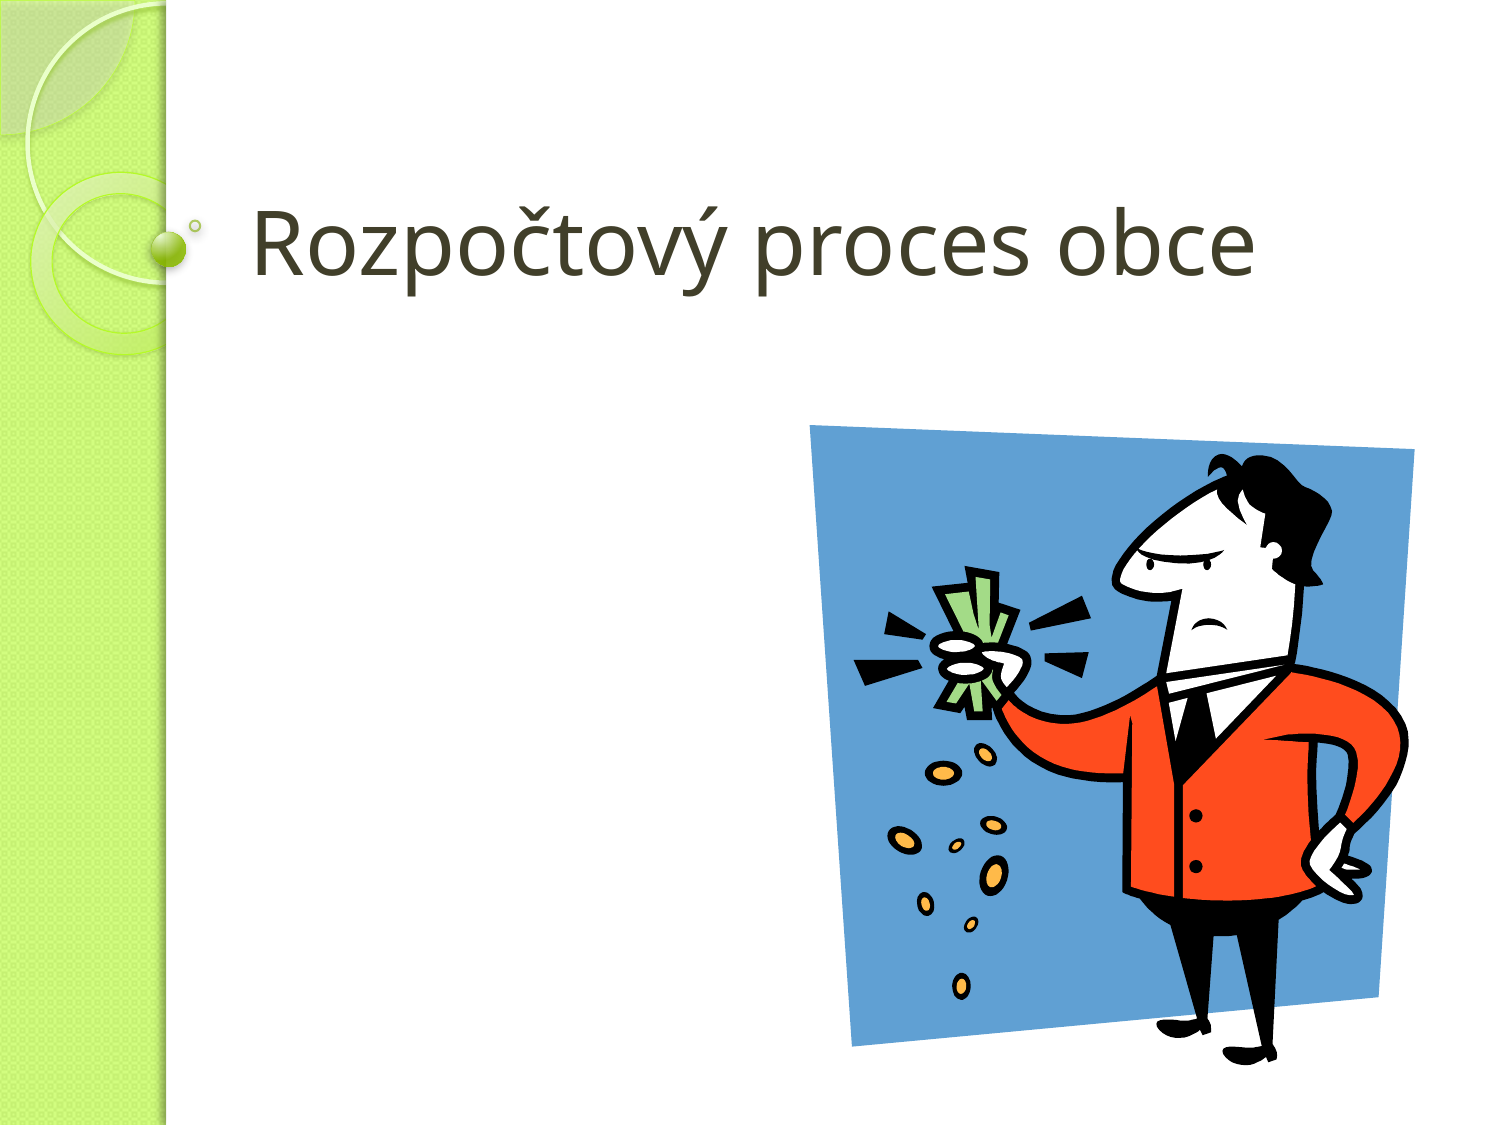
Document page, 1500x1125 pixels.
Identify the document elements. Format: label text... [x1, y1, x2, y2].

title Rozpočtový proces obce [234, 59, 1450, 301]
picture [809, 424, 1415, 1068]
